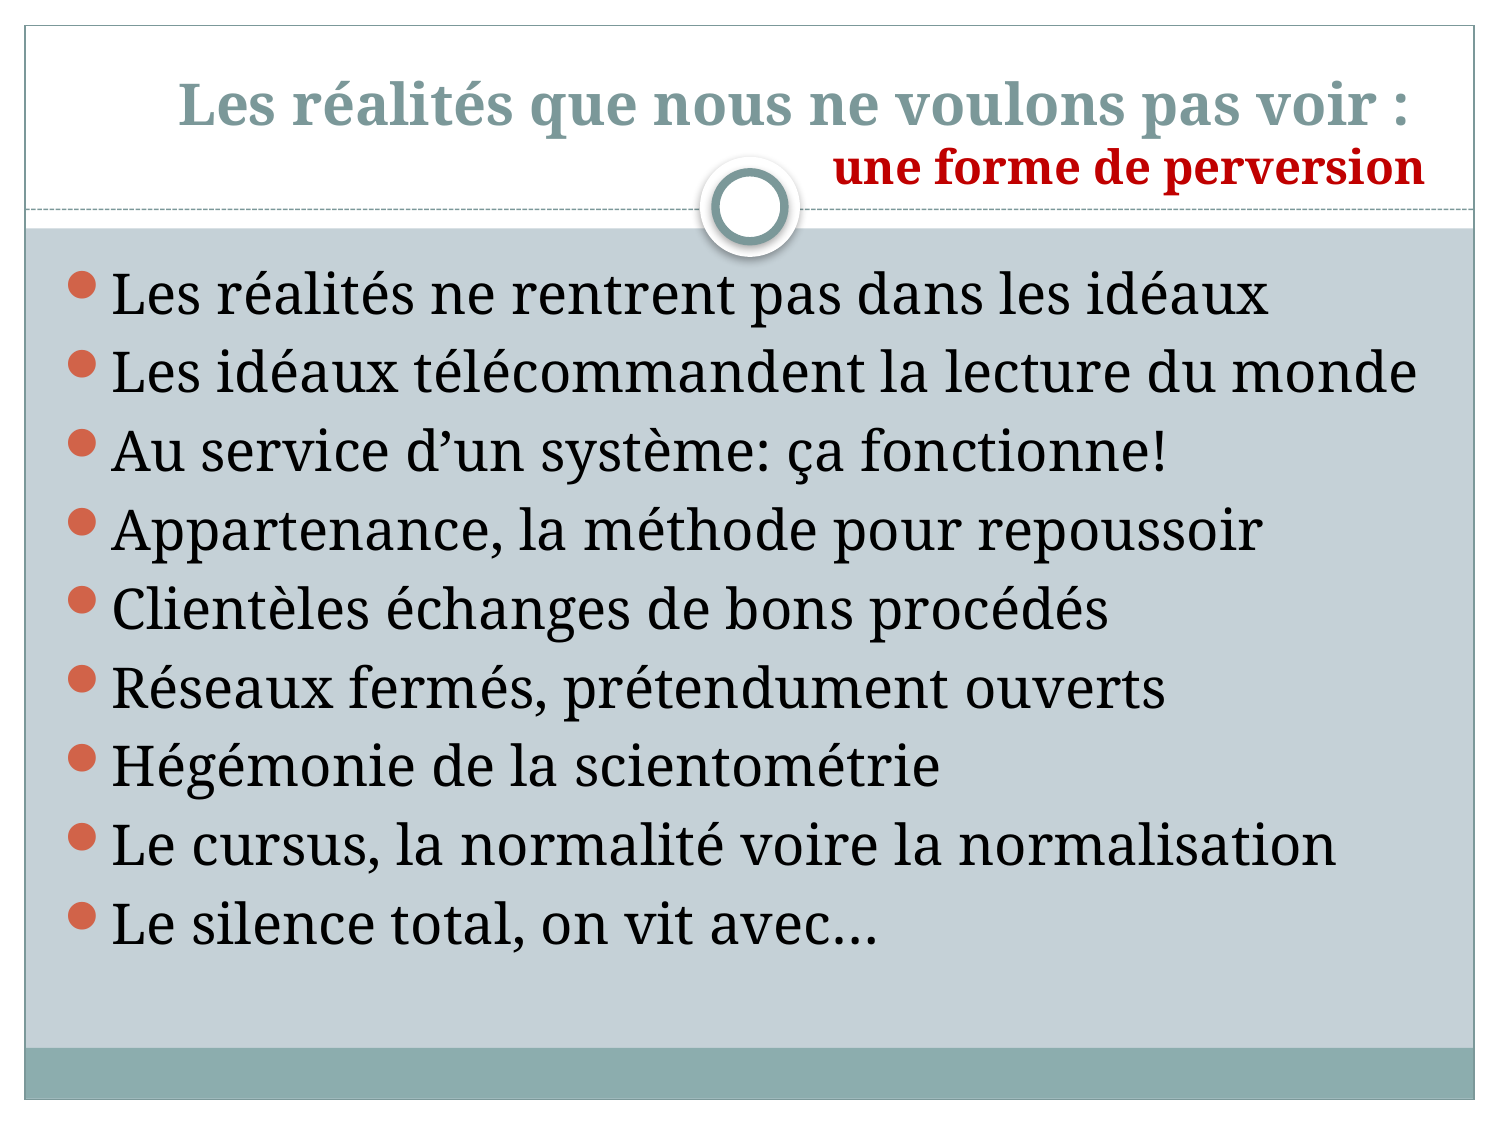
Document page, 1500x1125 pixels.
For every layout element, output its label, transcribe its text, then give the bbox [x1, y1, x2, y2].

title Les réalités que nous ne voulons pas voir : une forme de perversion [41, 19, 1442, 202]
list Les réalités ne rentrent pas dans les idéaux Les idéaux télécommandent la lecture du monde Au service d’un système: ça fonctionne! Appartenance, la méthode pour repoussoir Clientèles échanges de bons procédés Réseaux fermés, prétendument ouverts Hégémonie de la scientométrie Le cursus, la normalité voire la normalisation Le silence total, on vit avec… [49, 250, 1445, 1001]
